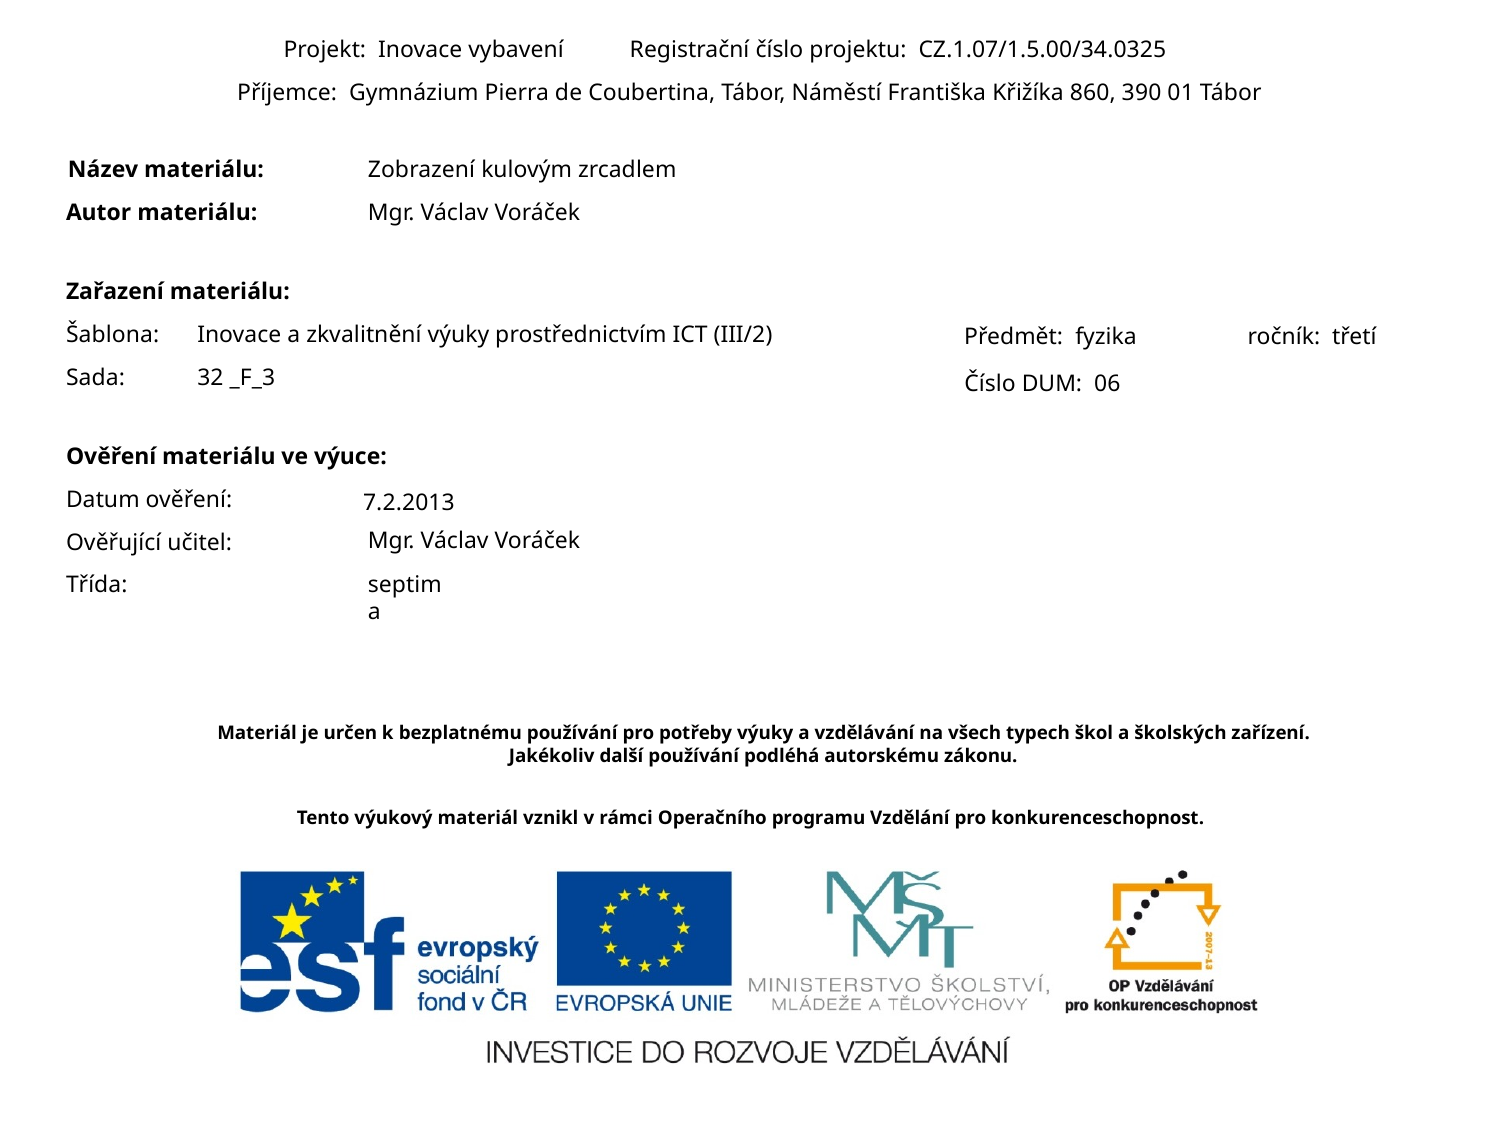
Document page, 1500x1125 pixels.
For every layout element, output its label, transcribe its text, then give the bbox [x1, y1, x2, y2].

text_box Mgr. Václav Voráček [354, 191, 617, 233]
text_box Šablona: [52, 313, 183, 354]
text_box Projekt: Inovace vybavení Registrační číslo projektu: CZ.1.07/1.5.00/34.0325 [269, 28, 1230, 69]
picture [235, 867, 1265, 1067]
text_box Inovace a zkvalitnění výuky prostřednictvím ICT (III/2) [183, 313, 949, 354]
text_box septima [354, 562, 464, 631]
text_box Datum ověření: [52, 478, 308, 519]
text_box Mgr. Václav Voráček [354, 519, 617, 561]
text_box Zobrazení kulovým zrcadlem [354, 148, 727, 189]
text_box 32 _F_3 [183, 356, 580, 398]
text_box Zařazení materiálu: [52, 270, 379, 311]
text_box Tento výukový materiál vznikl v rámci Operačního programu Vzdělání pro konkurenceschopnost. [129, 798, 1371, 835]
text_box Autor materiálu: [52, 191, 334, 233]
text_box Třída: [52, 563, 180, 604]
text_box 7.2.2013 [348, 479, 538, 522]
text_box Název materiálu: [54, 148, 374, 217]
text_box ročník: třetí [1234, 314, 1412, 356]
text_box Příjemce: Gymnázium Pierra de Coubertina, Tábor, Náměstí Františka Křižíka 860, 390 01 Tábor [116, 71, 1384, 113]
text_box Číslo DUM: 06 [950, 361, 1154, 403]
text_box Ověřující učitel: [52, 521, 312, 563]
text_box Materiál je určen k bezplatnému používání pro potřeby výuky a vzdělávání na všech typech škol a školských zařízení. Jakékoliv další používání podléhá autorskému zákonu. [0, 714, 1500, 773]
text_box Předmět: fyzika [950, 314, 1211, 356]
text_box Sada: [52, 356, 180, 398]
text_box Ověření materiálu ve výuce: [52, 435, 507, 476]
